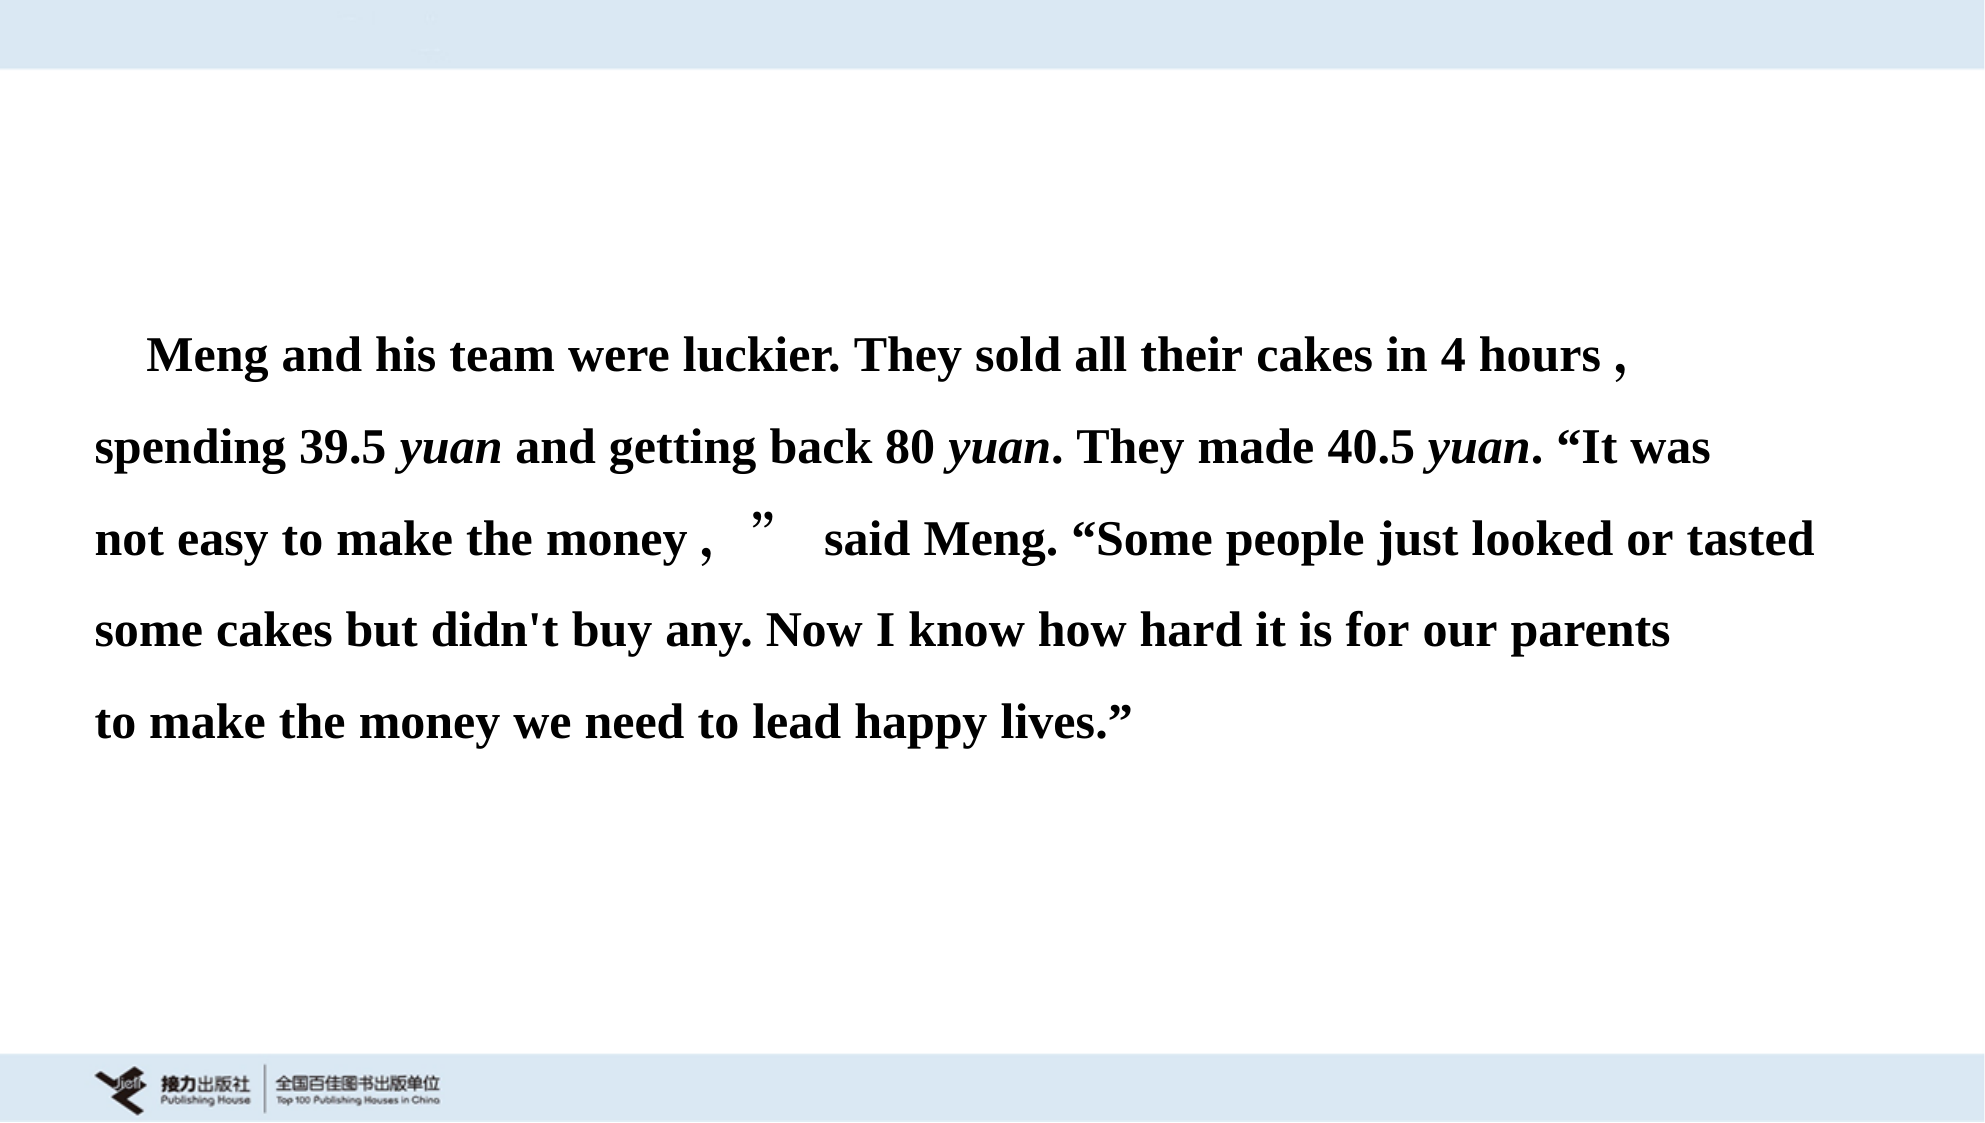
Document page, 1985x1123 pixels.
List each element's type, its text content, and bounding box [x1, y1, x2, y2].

text_box Meng and his team were luckier. They sold all their cakes in 4 hours， spending 39.5 yuan and getting back 80 yuan. They made 40.5 yuan. “It was not easy to make the money，” said Meng. “Some people just looked or tasted some cakes but didn't buy any. Now I know how hard it is for our parents to make the money we need to lead happy lives.” [94, 290, 1892, 840]
picture [0, 0, 1985, 1122]
